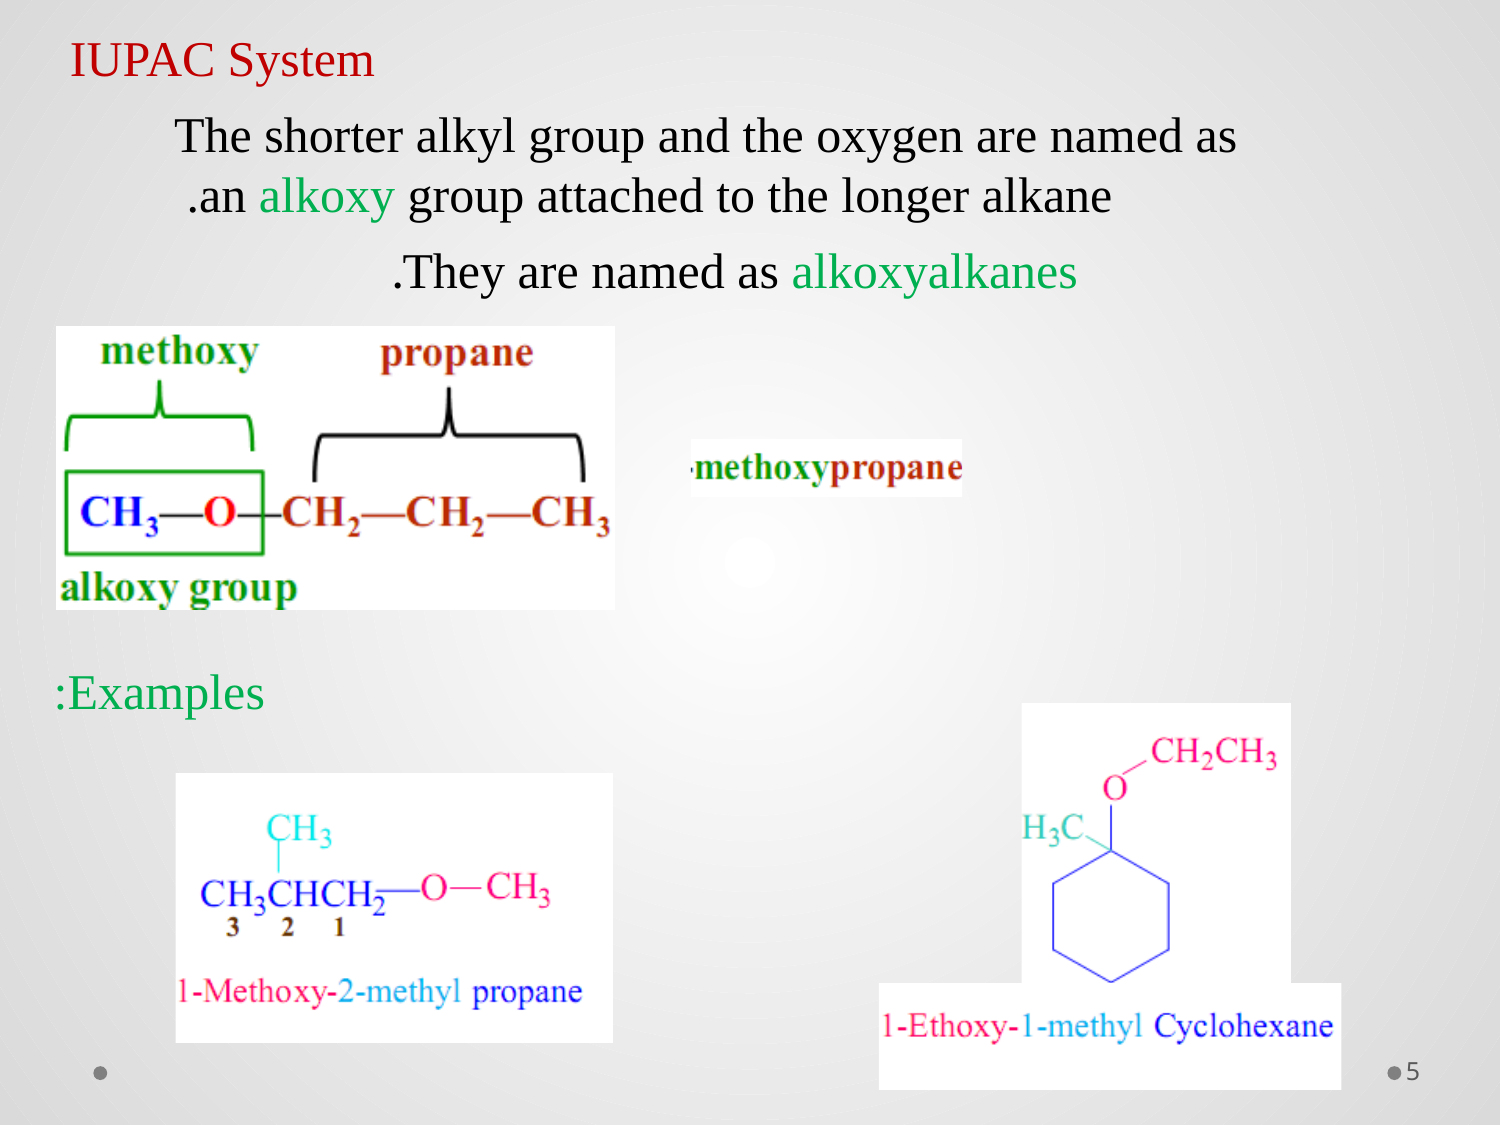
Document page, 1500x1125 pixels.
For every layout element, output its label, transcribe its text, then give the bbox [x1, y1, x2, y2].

text_box IUPAC System [54, 19, 390, 94]
text_box They are named as alkoxyalkanes. [368, 231, 1093, 306]
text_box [878, 702, 1342, 1091]
picture [56, 325, 615, 610]
text_box The shorter alkyl group and the oxygen are named as an alkoxy group attached to the longer alkane. [159, 94, 1303, 230]
picture [690, 439, 963, 497]
slide_number 5 [1401, 1042, 1494, 1103]
picture [175, 773, 614, 1043]
text_box Examples: [38, 652, 280, 727]
